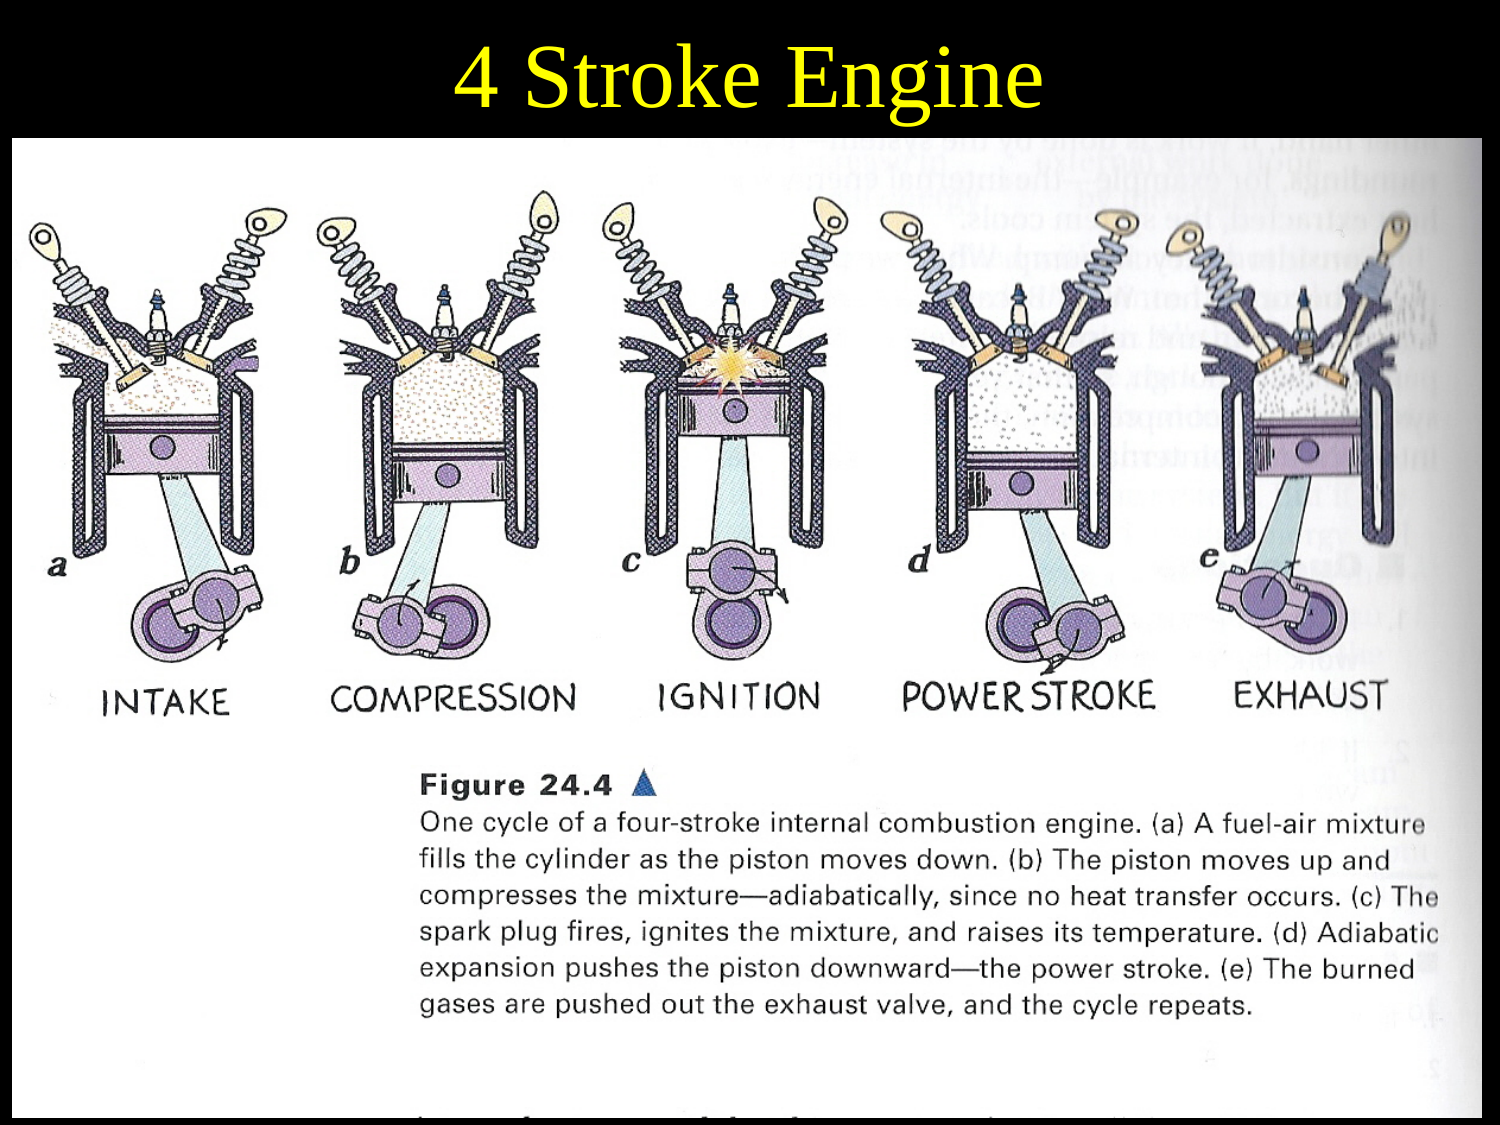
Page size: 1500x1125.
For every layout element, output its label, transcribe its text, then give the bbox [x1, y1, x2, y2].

picture [12, 138, 1482, 1118]
title 4 Stroke Engine [112, 0, 1388, 136]
